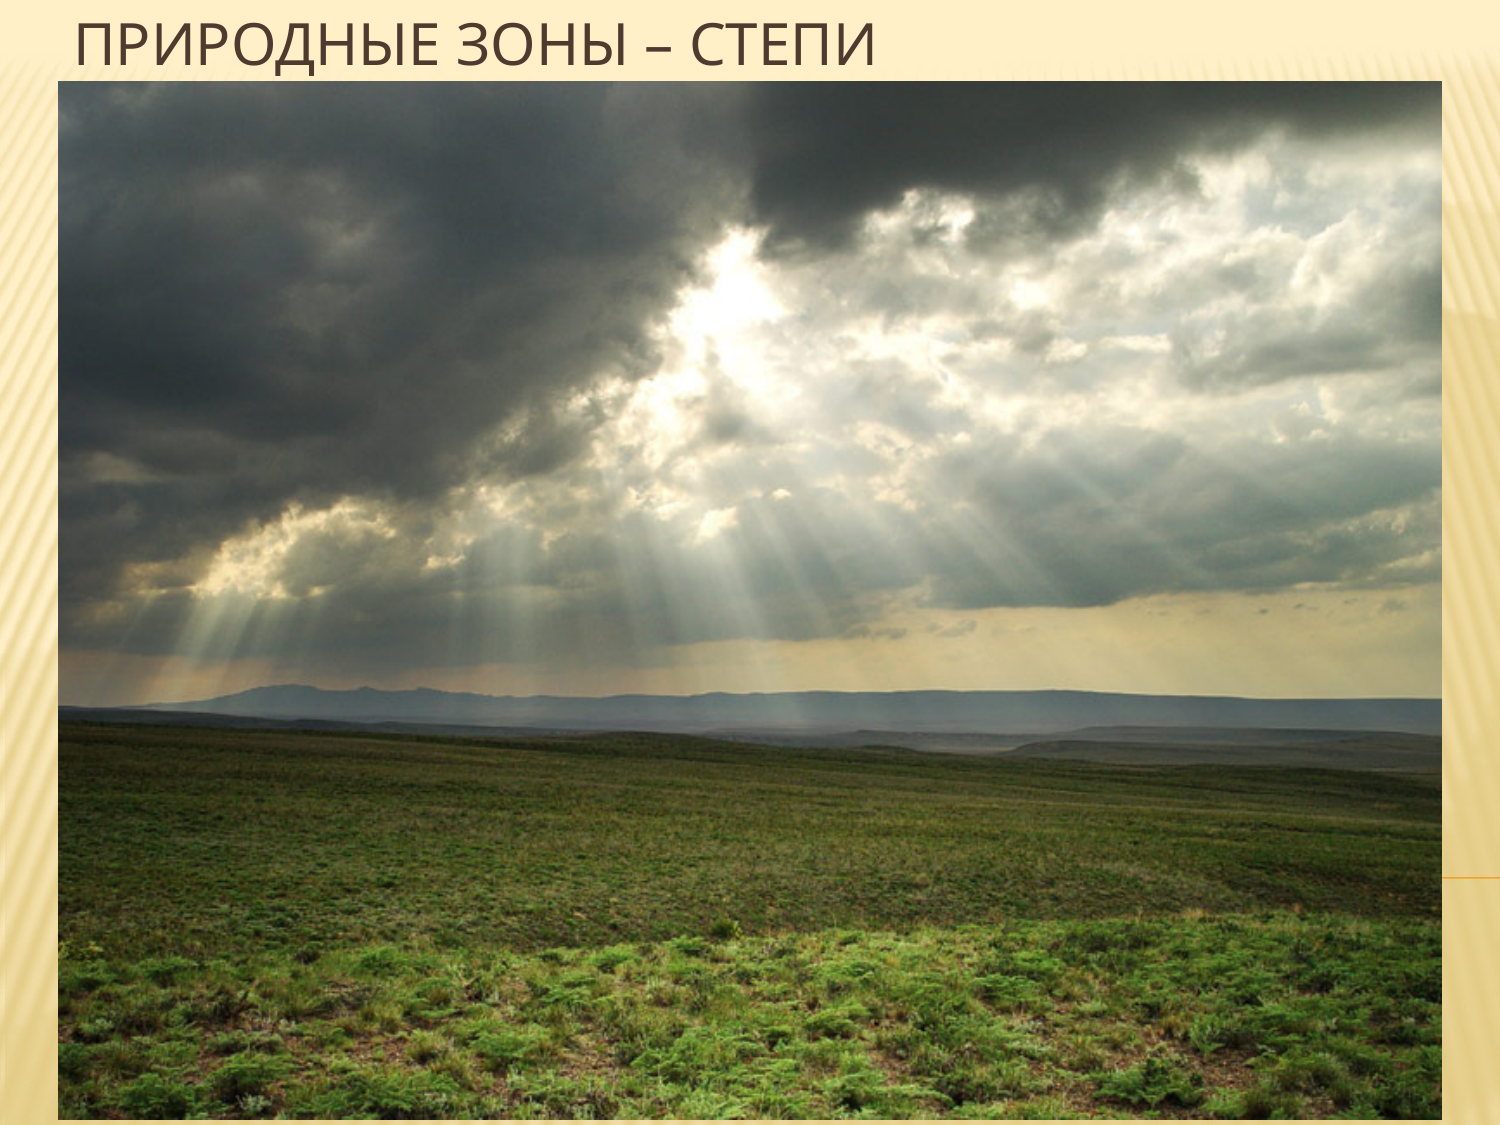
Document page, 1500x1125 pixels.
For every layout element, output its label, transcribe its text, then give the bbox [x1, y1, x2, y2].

picture [58, 81, 1442, 1120]
title Природные зоны – степи [58, 0, 1447, 86]
